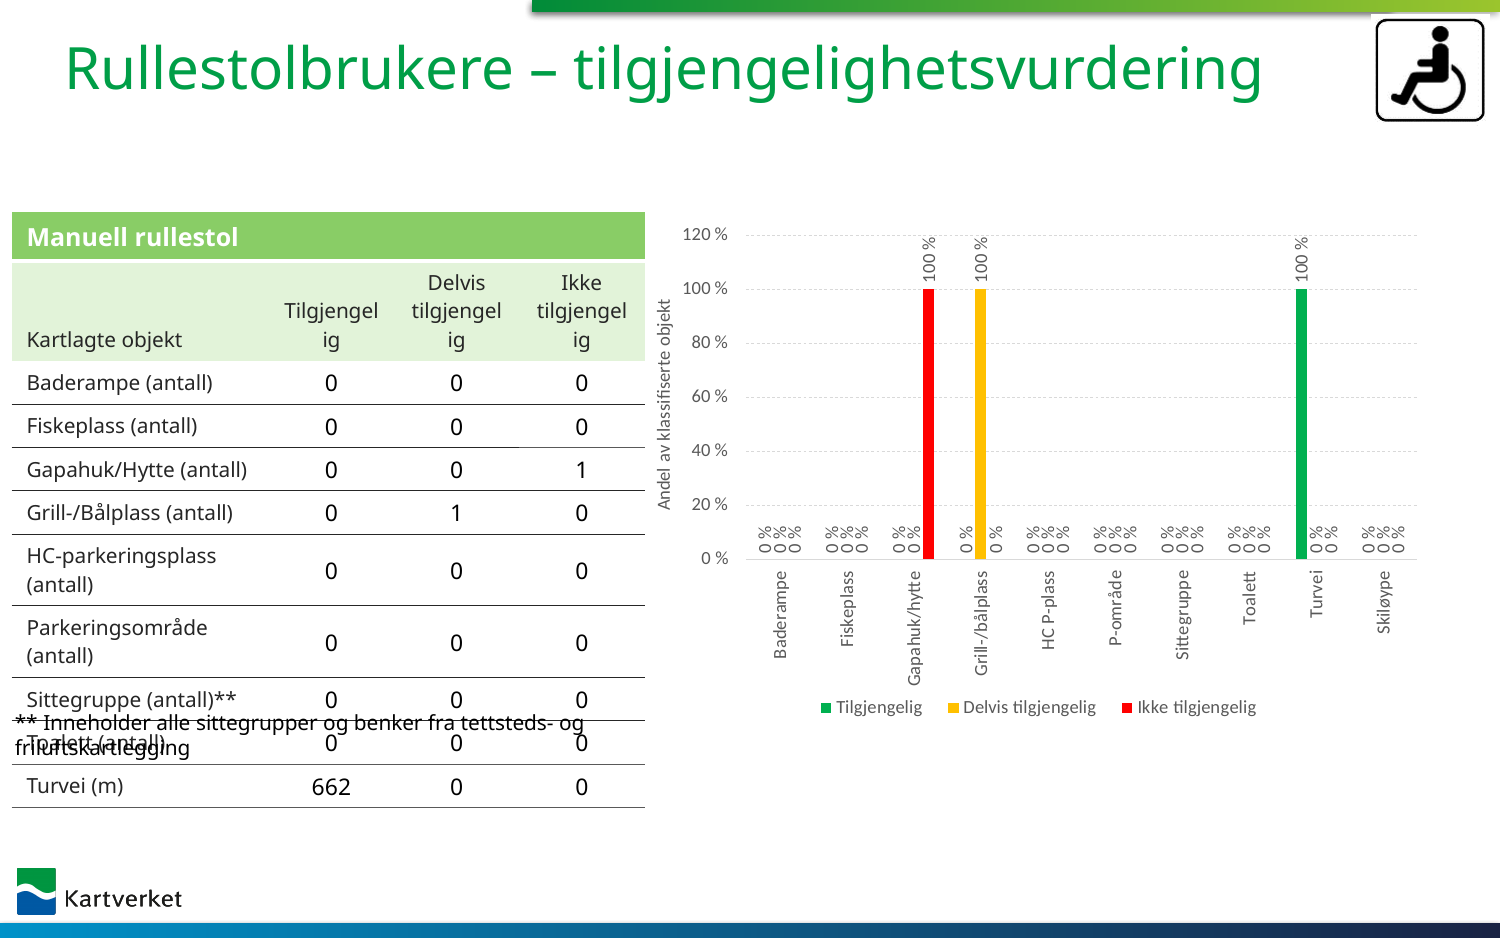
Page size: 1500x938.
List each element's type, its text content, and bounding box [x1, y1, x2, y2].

table_cell 0 [519, 535, 638, 605]
table_cell 0 [394, 361, 519, 404]
table_cell 0 [394, 535, 519, 605]
table_cell Tilgjengelig [269, 263, 394, 361]
table_header Manuell rullestol [12, 212, 645, 259]
table_cell 0 [519, 678, 638, 702]
table_cell 0 [519, 405, 638, 447]
text_box ** Inneholder alle sittegrupper og benker fra tettsteds- og friluftskartlegging [0, 702, 745, 768]
table_cell Fiskeplass (antall) [12, 405, 269, 447]
table_cell 1 [394, 491, 519, 534]
table_cell 662 [269, 768, 394, 807]
table_cell 0 [394, 448, 519, 490]
table_cell 0 [519, 606, 638, 677]
table_cell 0 [519, 491, 638, 534]
table_cell Sittegruppe (antall)** [12, 678, 269, 702]
table_cell 0 [269, 361, 394, 404]
table_cell Parkeringsområde (antall) [12, 606, 269, 677]
table_cell Grill-/Bålplass (antall) [12, 491, 269, 534]
table_cell 0 [269, 678, 394, 702]
picture [643, 218, 1427, 728]
table_cell 0 [269, 491, 394, 534]
table_cell HC-parkeringsplass (antall) [12, 535, 269, 605]
table_cell 0 [394, 768, 519, 807]
table_cell Ikke tilgjengelig [519, 263, 638, 361]
table_cell 0 [394, 678, 519, 702]
table_cell 0 [269, 405, 394, 447]
table_cell Delvis tilgjengelig [394, 263, 519, 361]
table_cell 0 [269, 448, 394, 490]
picture [1371, 13, 1491, 127]
table_cell 0 [394, 405, 519, 447]
table_cell 0 [269, 535, 394, 605]
table_cell Kartlagte objekt [12, 263, 269, 361]
table_cell 0 [519, 768, 645, 807]
table_cell 0 [394, 606, 519, 677]
table_cell 0 [519, 361, 638, 404]
table_cell 1 [519, 448, 638, 490]
text_box Rullestolbrukere – tilgjengelighetsvurdering [49, 12, 1372, 109]
table_cell Turvei (m) [12, 768, 269, 807]
table_cell Baderampe (antall) [12, 361, 269, 404]
table_cell Gapahuk/Hytte (antall) [12, 448, 269, 490]
table_cell 0 [269, 606, 394, 677]
